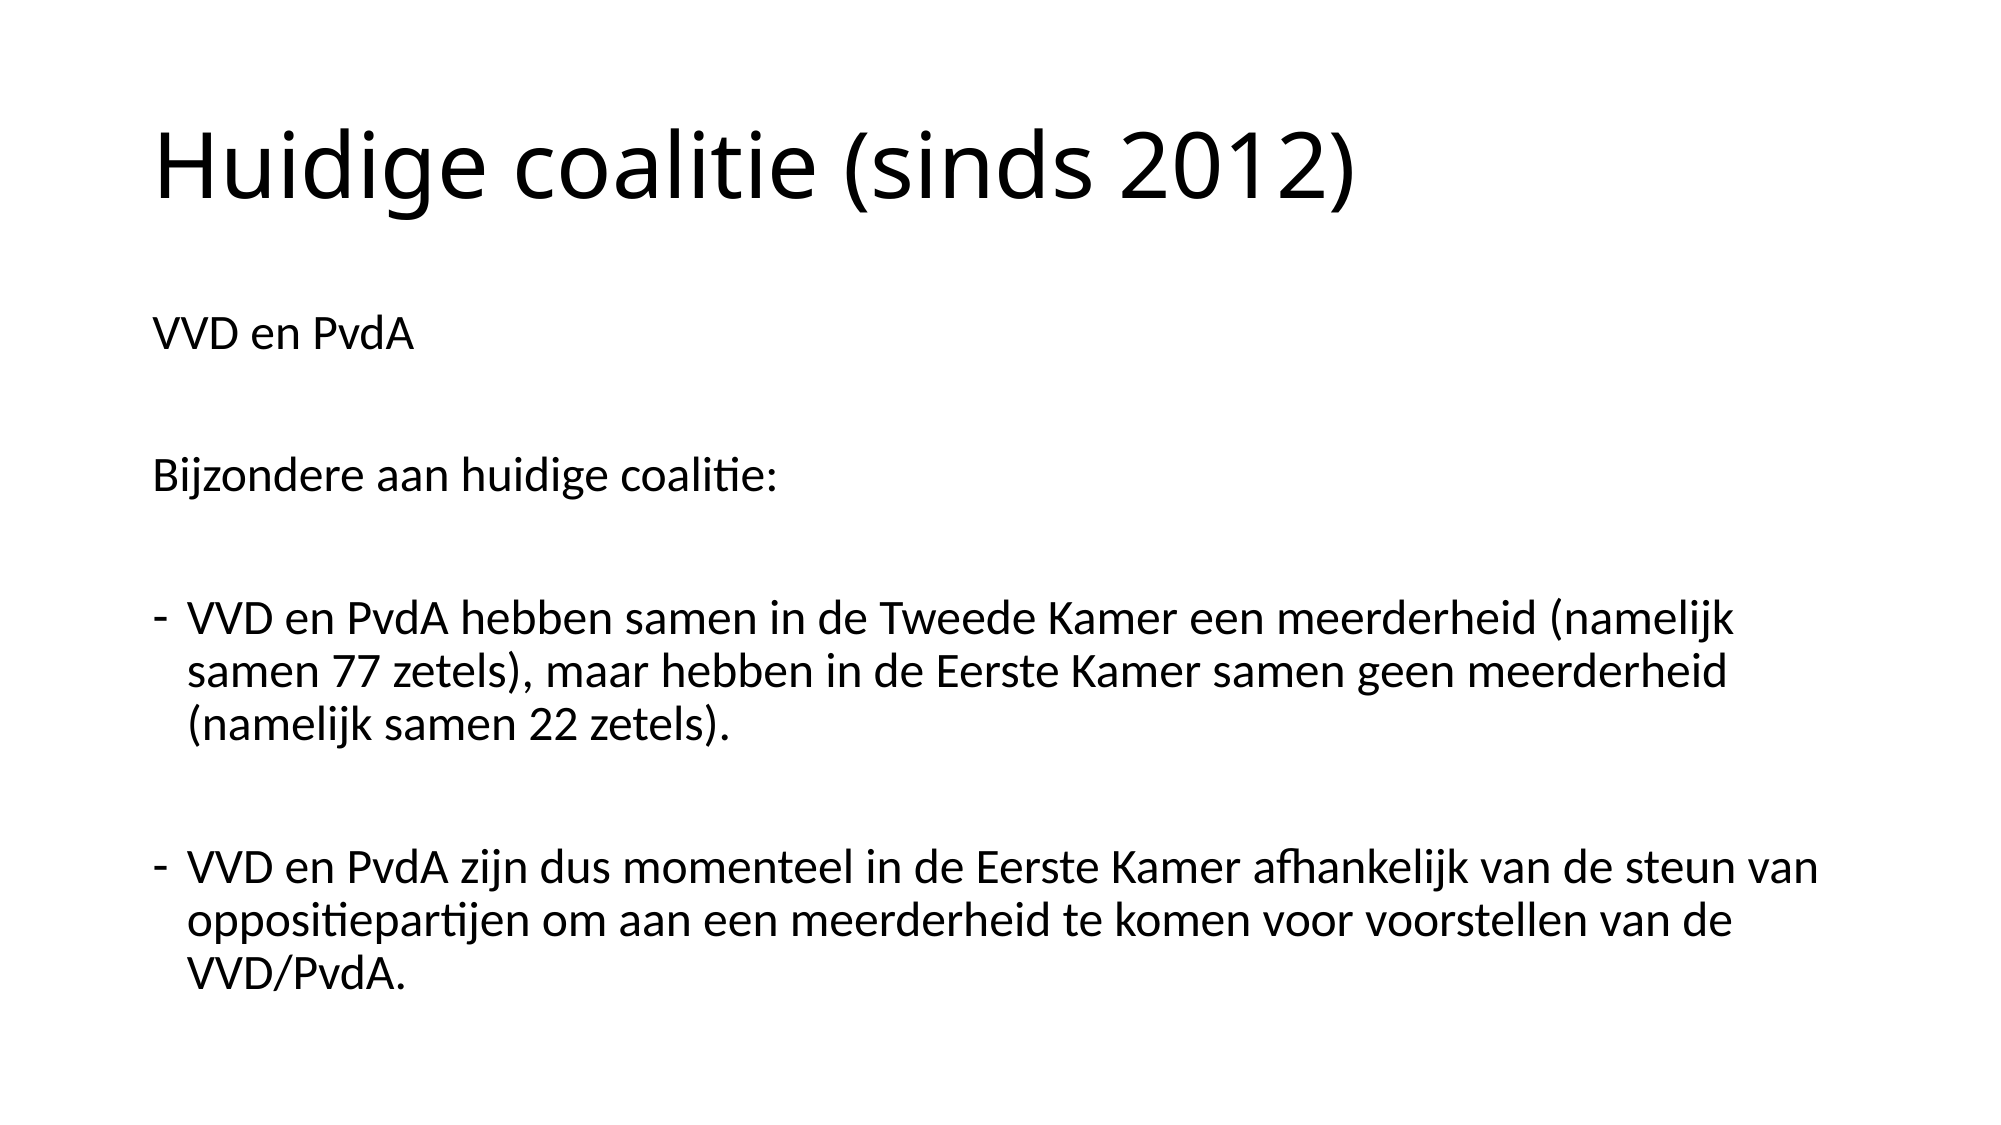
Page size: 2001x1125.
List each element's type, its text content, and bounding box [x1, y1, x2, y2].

list VVD en PvdA Bijzondere aan huidige coalitie: VVD en PvdA hebben samen in de Tweede Kamer een meerderheid (namelijk samen 77 zetels), maar hebben in de Eerste Kamer samen geen meerderheid (namelijk samen 22 zetels). VVD en PvdA zijn dus momenteel in de Eerste Kamer afhankelijk van de steun van oppositiepartijen om aan een meerderheid te komen voor voorstellen van de VVD/PvdA. [137, 299, 1863, 1014]
title Huidige coalitie (sinds 2012) [137, 59, 1863, 278]
